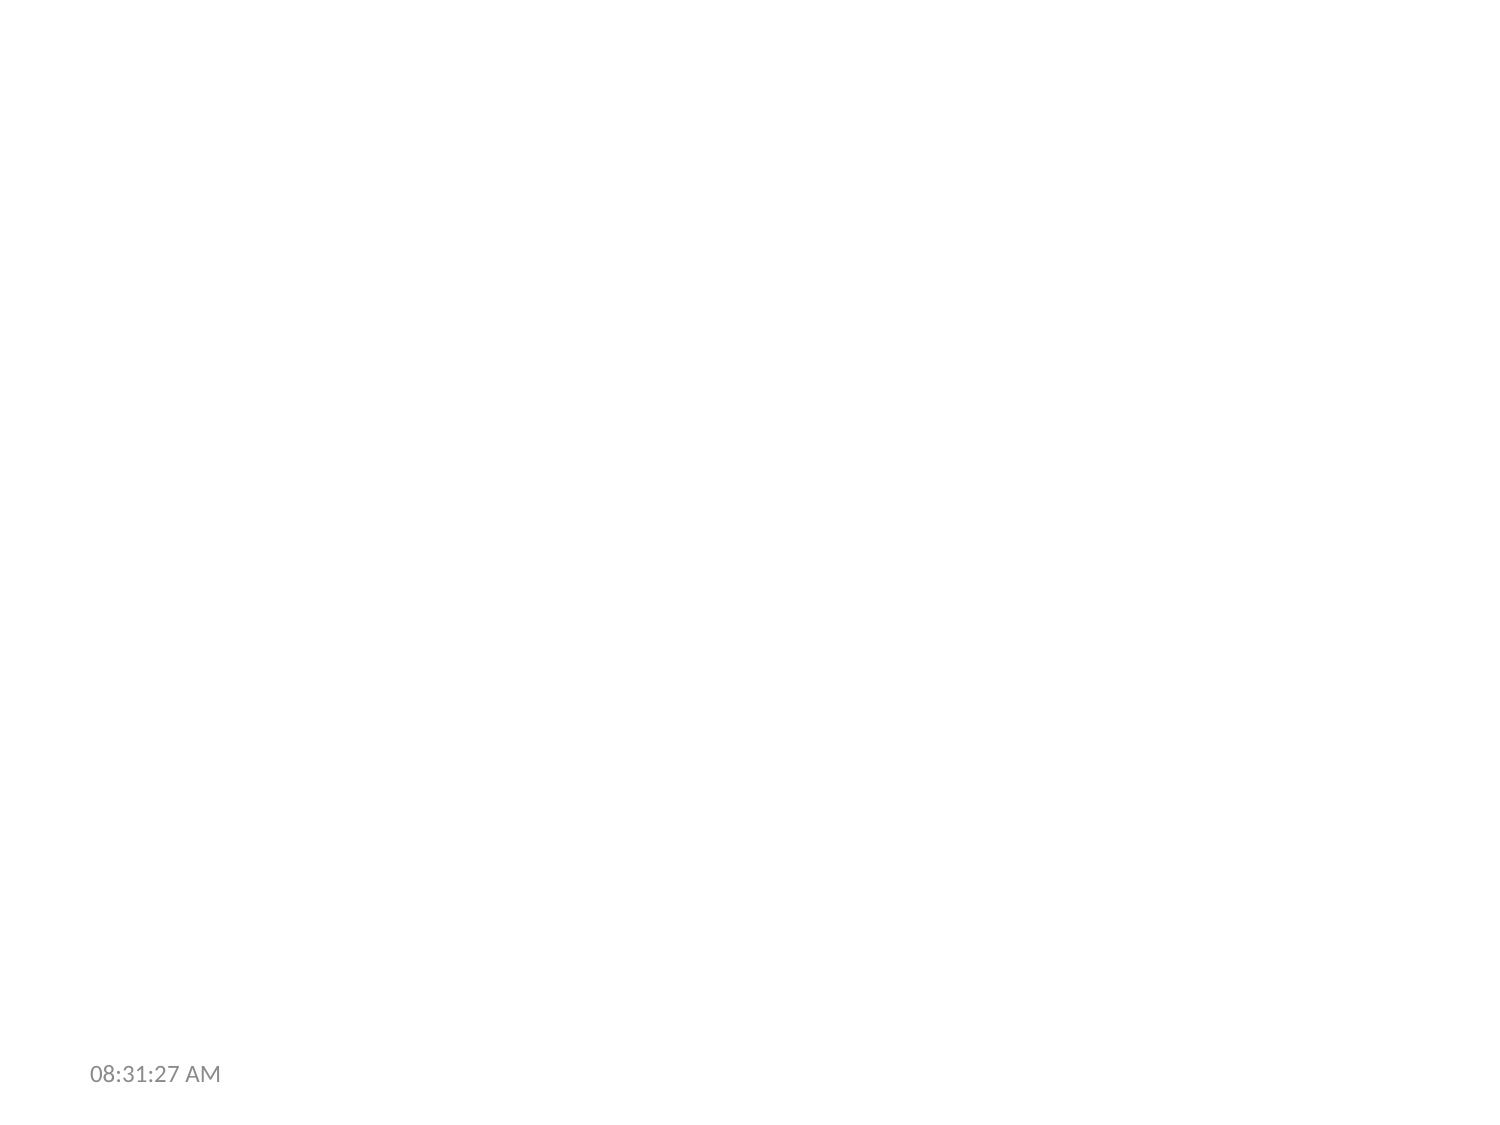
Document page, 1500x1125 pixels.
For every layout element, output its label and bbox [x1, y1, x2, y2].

slide_number [75, 1042, 425, 1103]
